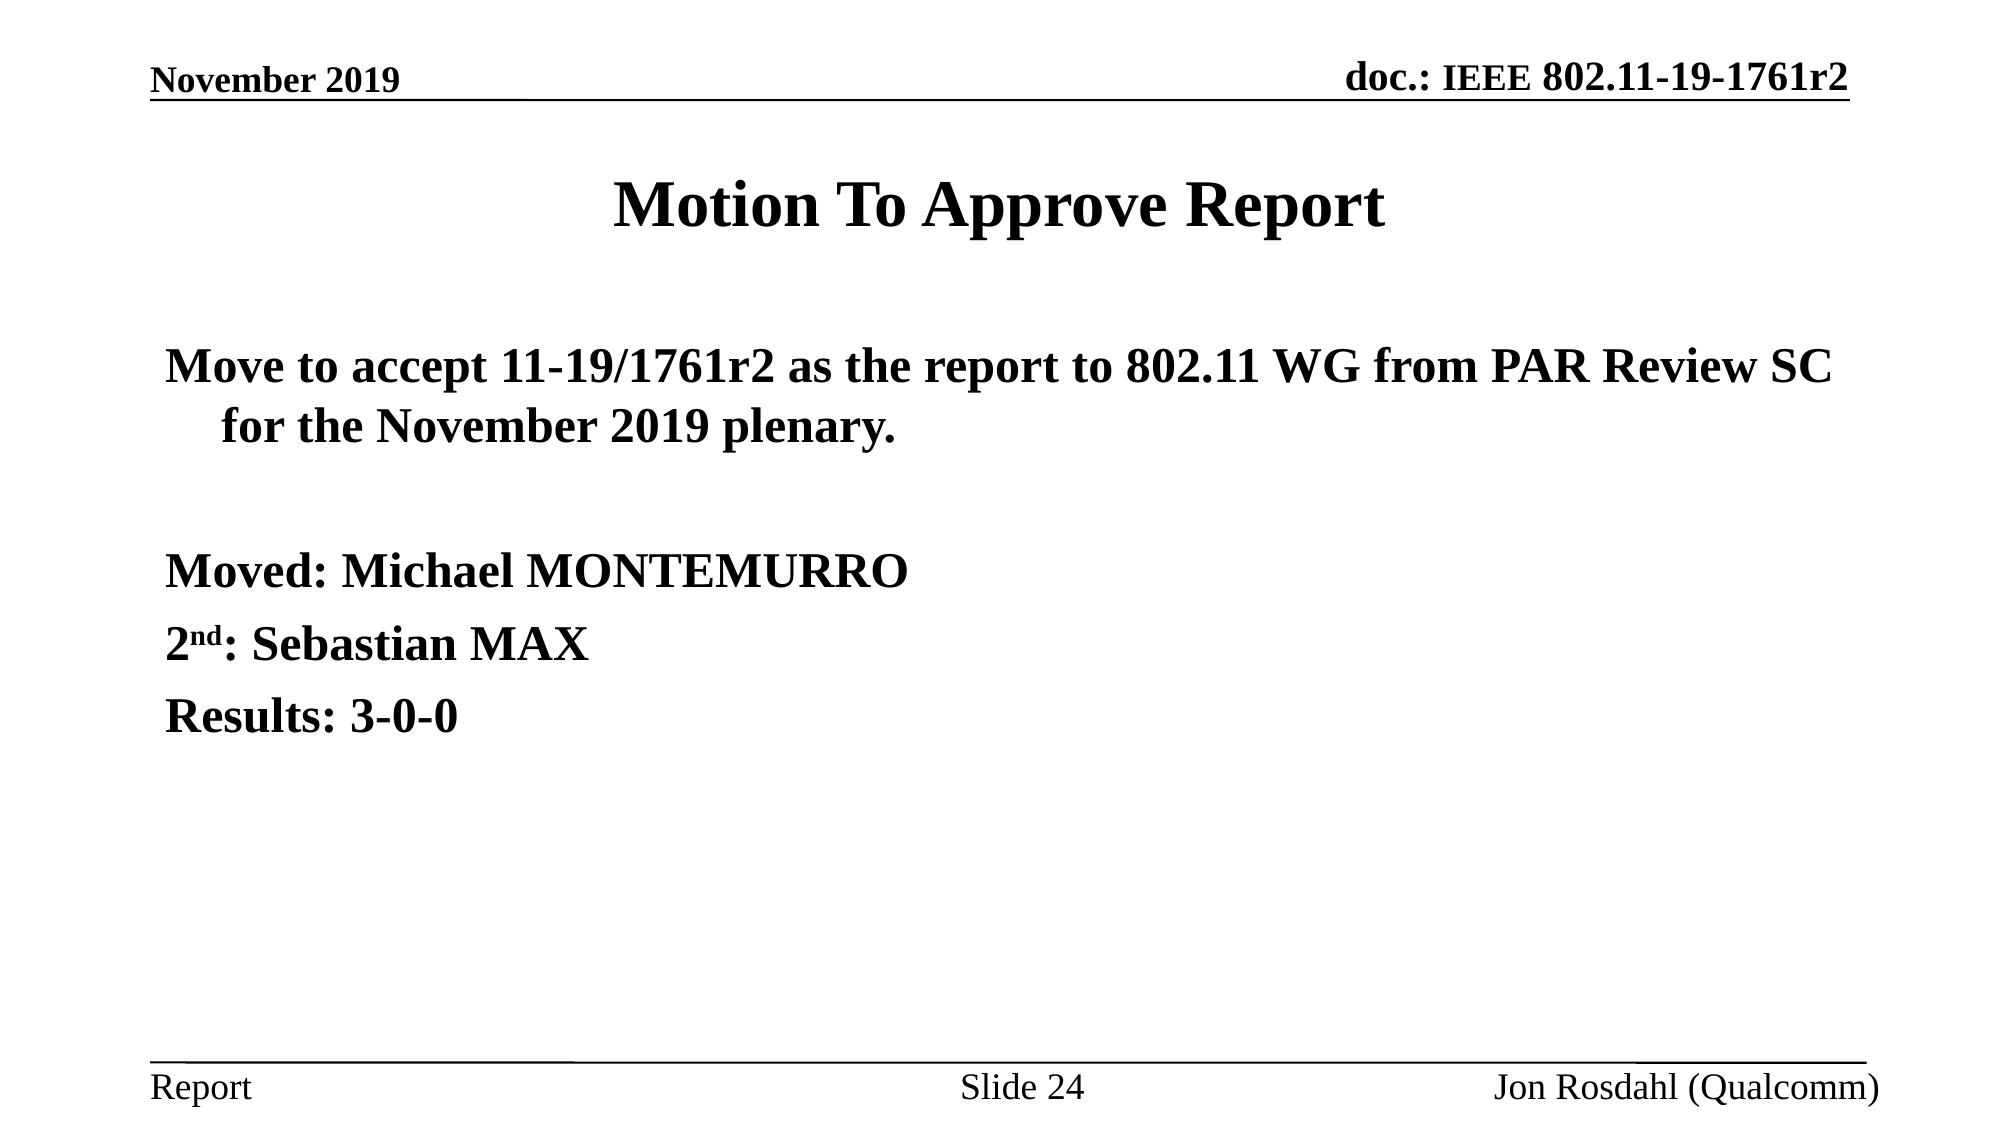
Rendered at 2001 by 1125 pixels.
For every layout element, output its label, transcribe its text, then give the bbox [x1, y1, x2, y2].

title Motion To Approve Report [149, 112, 1850, 288]
footer Jon Rosdahl (Qualcomm) [1436, 1061, 1881, 1108]
list Move to accept 11-19/1761r2 as the report to 802.11 WG from PAR Review SC for the November 2019 plenary. Moved: Michael MONTEMURRO 2nd: Sebastian MAX Results: 3-0-0 [149, 324, 1850, 1000]
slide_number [149, 49, 431, 100]
slide_number Slide 24 [950, 1061, 1095, 1125]
